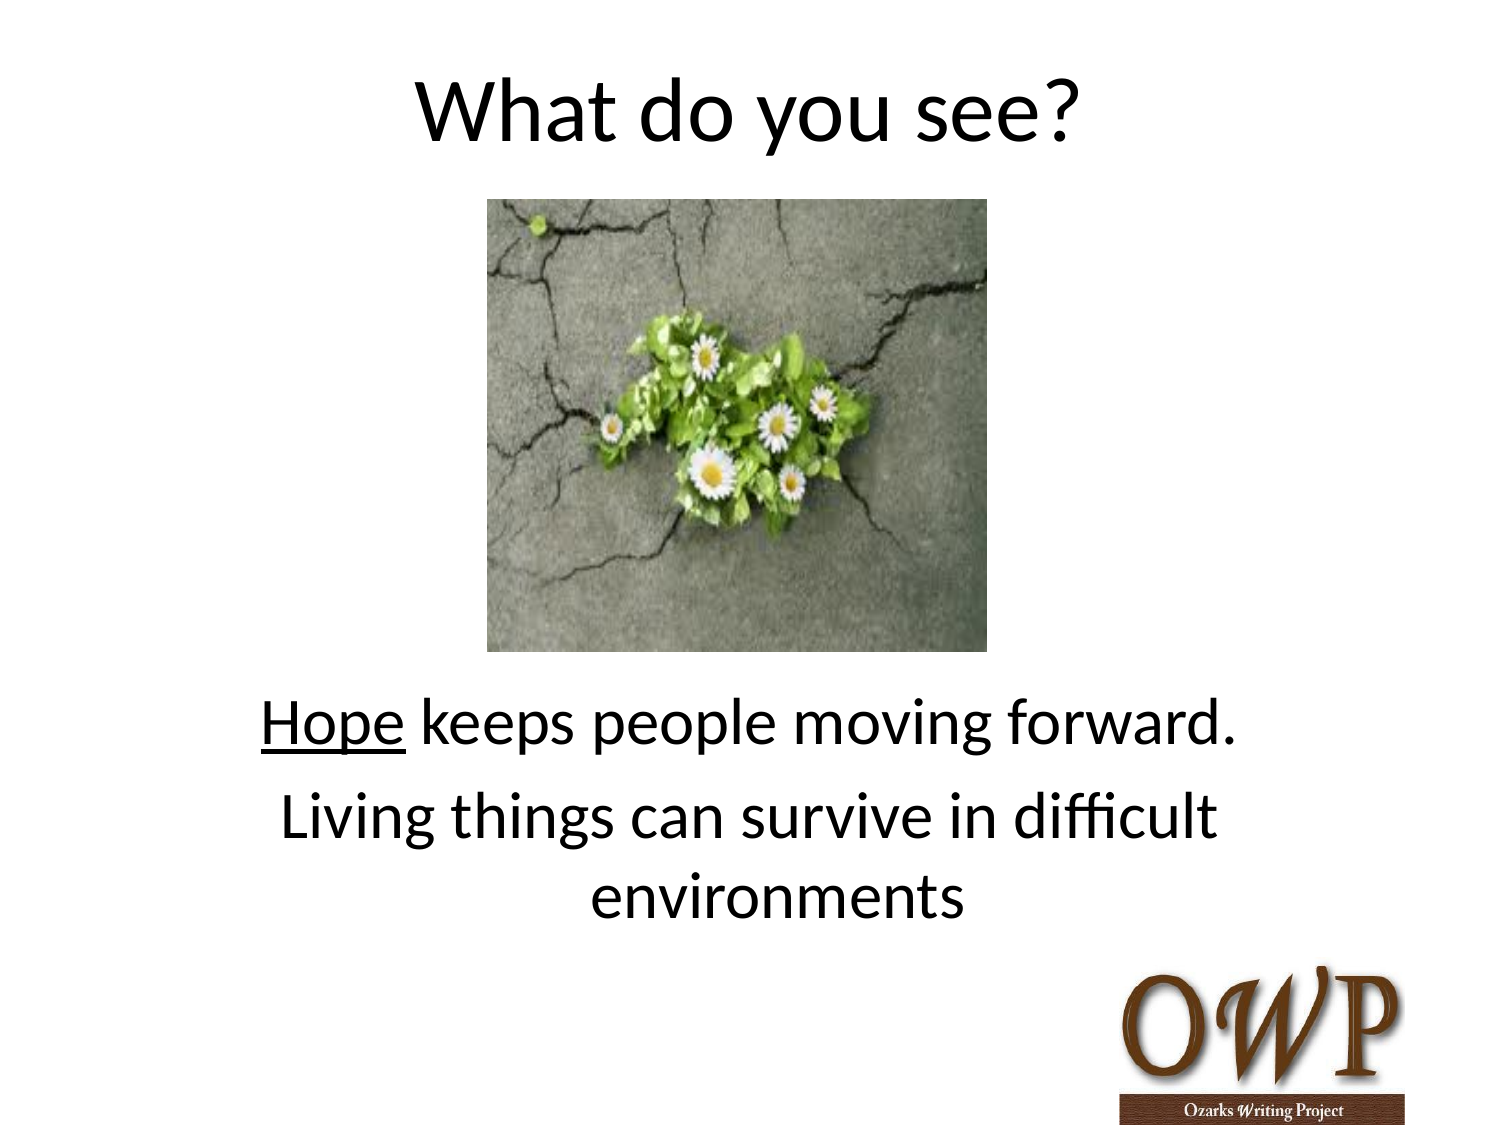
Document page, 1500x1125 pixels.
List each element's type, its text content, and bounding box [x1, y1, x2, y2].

list Hope keeps people moving forward. Living things can survive in difficult environments [74, 196, 1426, 809]
title What do you see? [74, 33, 1426, 175]
picture [487, 199, 987, 652]
picture [1119, 957, 1405, 1125]
